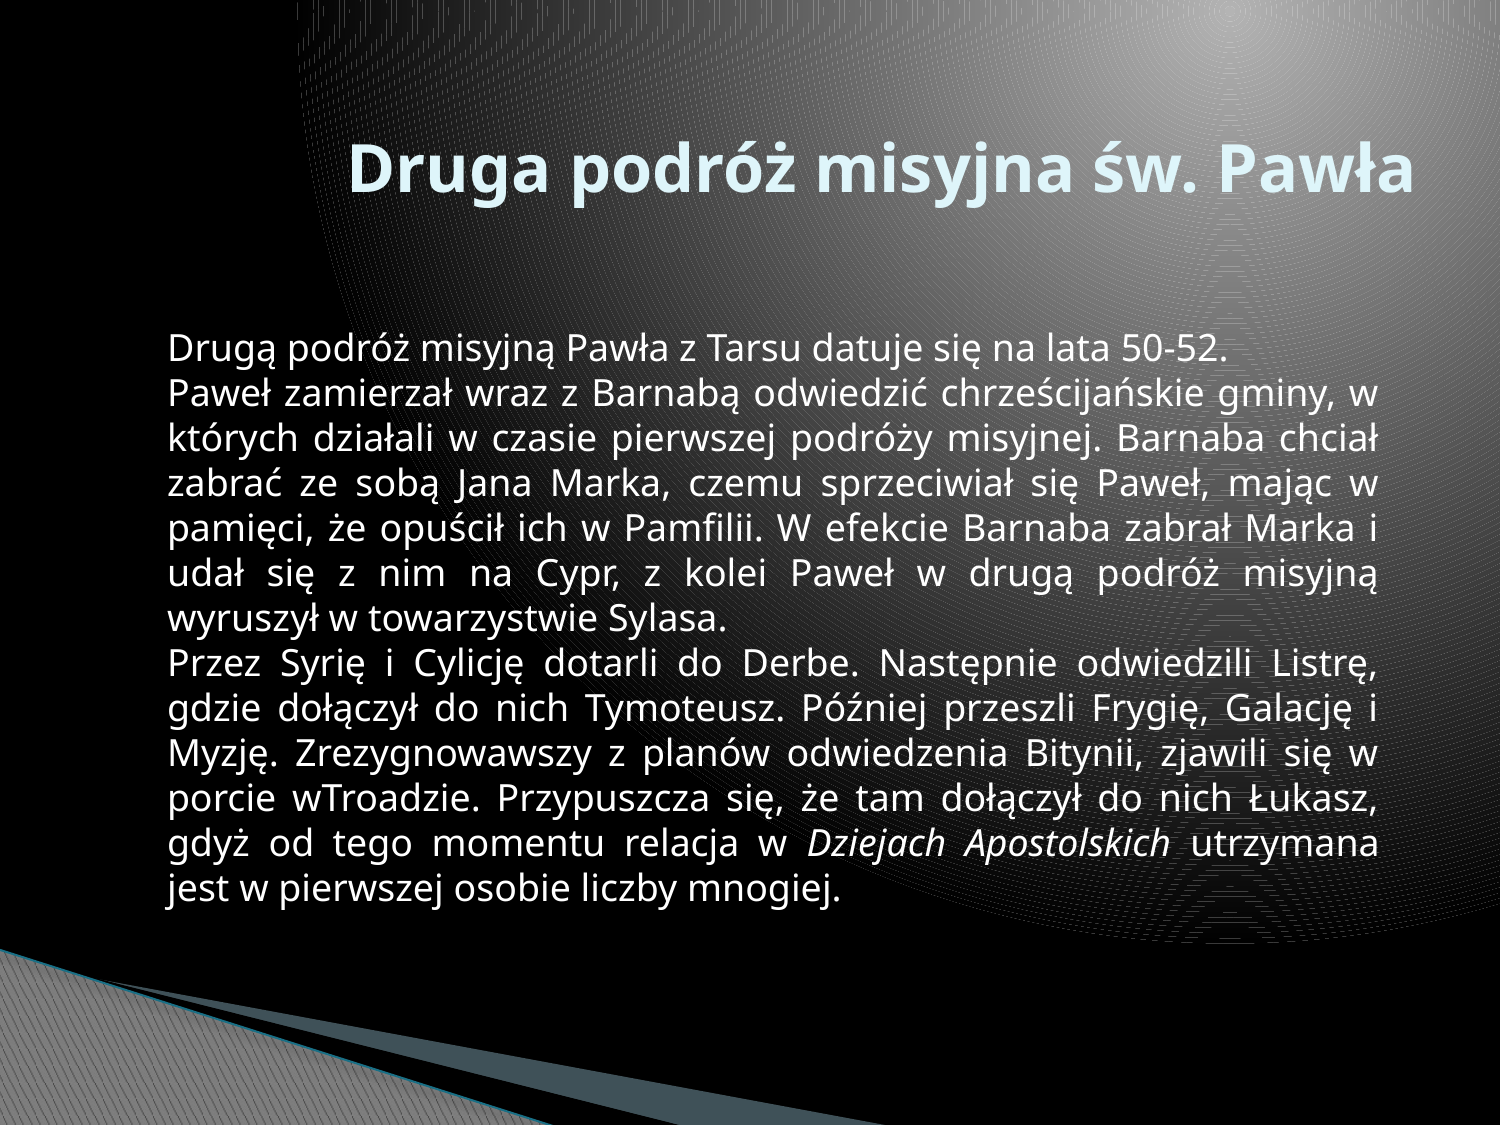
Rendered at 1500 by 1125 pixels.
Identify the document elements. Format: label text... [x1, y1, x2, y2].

text_box Drugą podróż misyjną Pawła z Tarsu datuje się na lata 50-52. Paweł zamierzał wraz z Barnabą odwiedzić chrześcijańskie gminy, w których działali w czasie pierwszej podróży misyjnej. Barnaba chciał zabrać ze sobą Jana Marka, czemu sprzeciwiał się Paweł, mając w pamięci, że opuścił ich w Pamfilii. W efekcie Barnaba zabrał Marka i udał się z nim na Cypr, z kolei Paweł w drugą podróż misyjną wyruszył w towarzystwie Sylasa. Przez Syrię i Cylicję dotarli do Derbe. Następnie odwiedzili Listrę, gdzie dołączył do nich Tymoteusz. Później przeszli Frygię, Galację i Myzję. Zrezygnowawszy z planów odwiedzenia Bitynii, zjawili się w porcie wTroadzie. Przypuszcza się, że tam dołączył do nich Łukasz, gdyż od tego momentu relacja w Dziejach Apostolskich utrzymana jest w pierwszej osobie liczby mnogiej. [152, 316, 1395, 962]
title Druga podróż misyjna św. Pawła [82, 117, 1432, 305]
picture [0, 952, 543, 1125]
